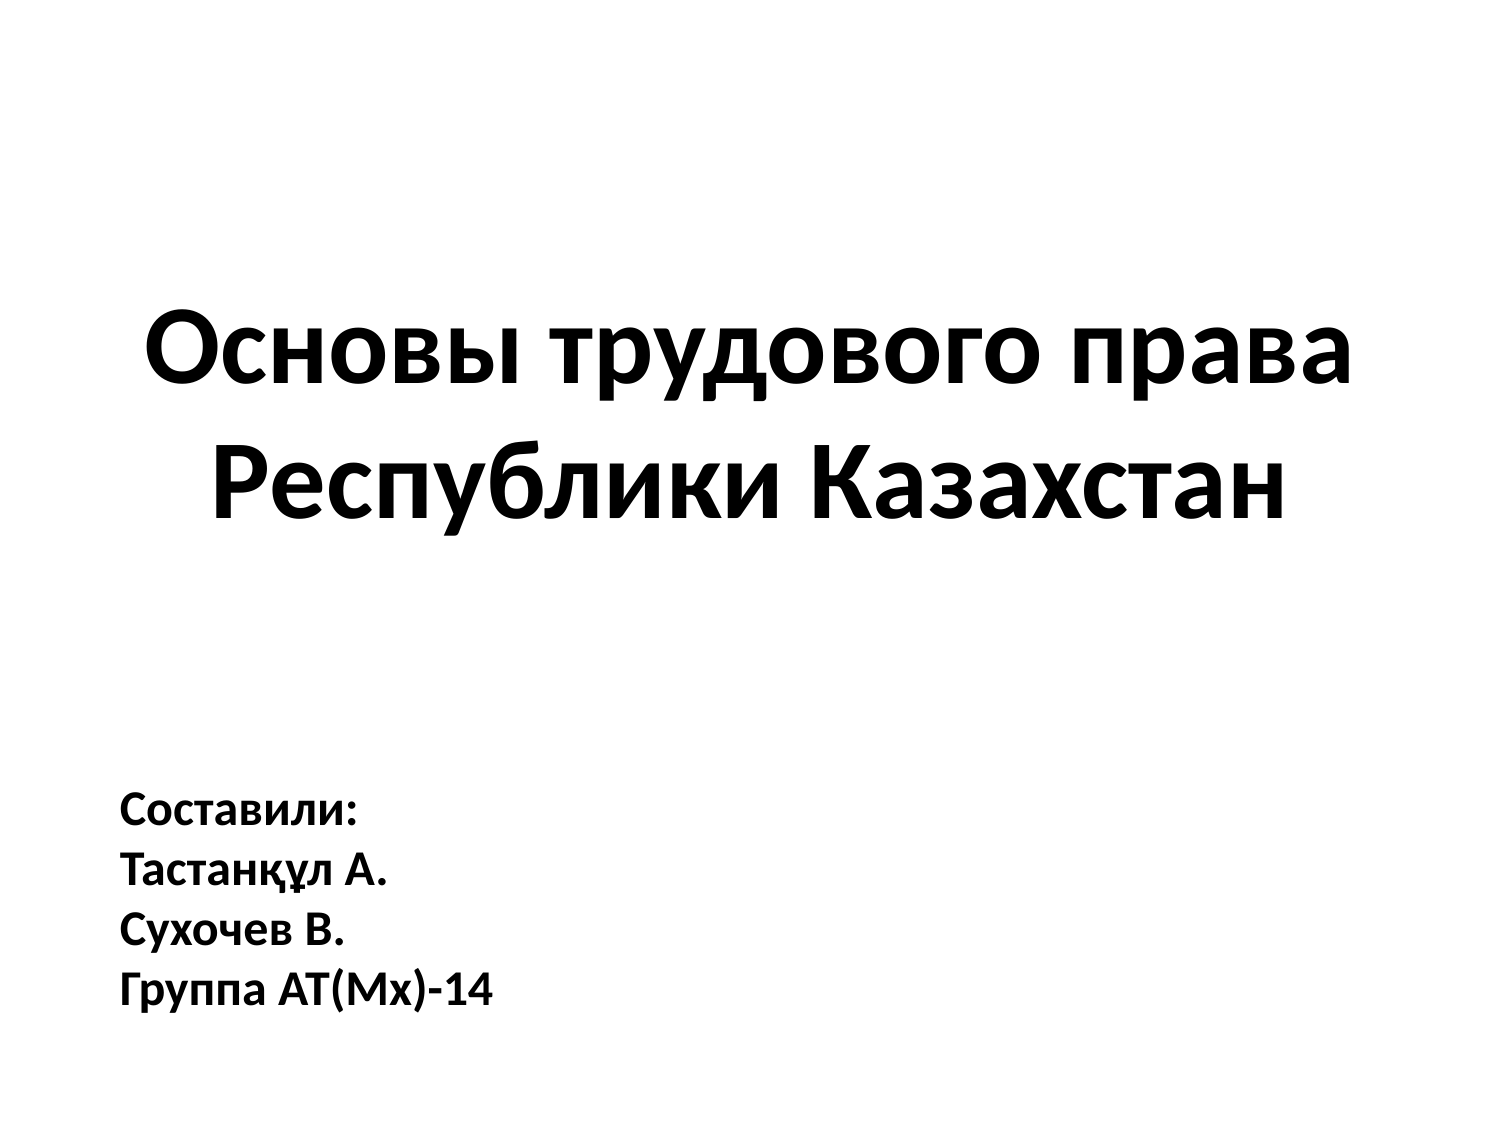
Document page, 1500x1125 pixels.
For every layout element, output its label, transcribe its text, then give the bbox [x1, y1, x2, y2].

text_box Составили: Тастанқұл А. Сухочев В. Группа АТ(Мх)-14 [104, 767, 509, 1023]
text_box Основы трудового права Республики Казахстан [129, 263, 1371, 549]
